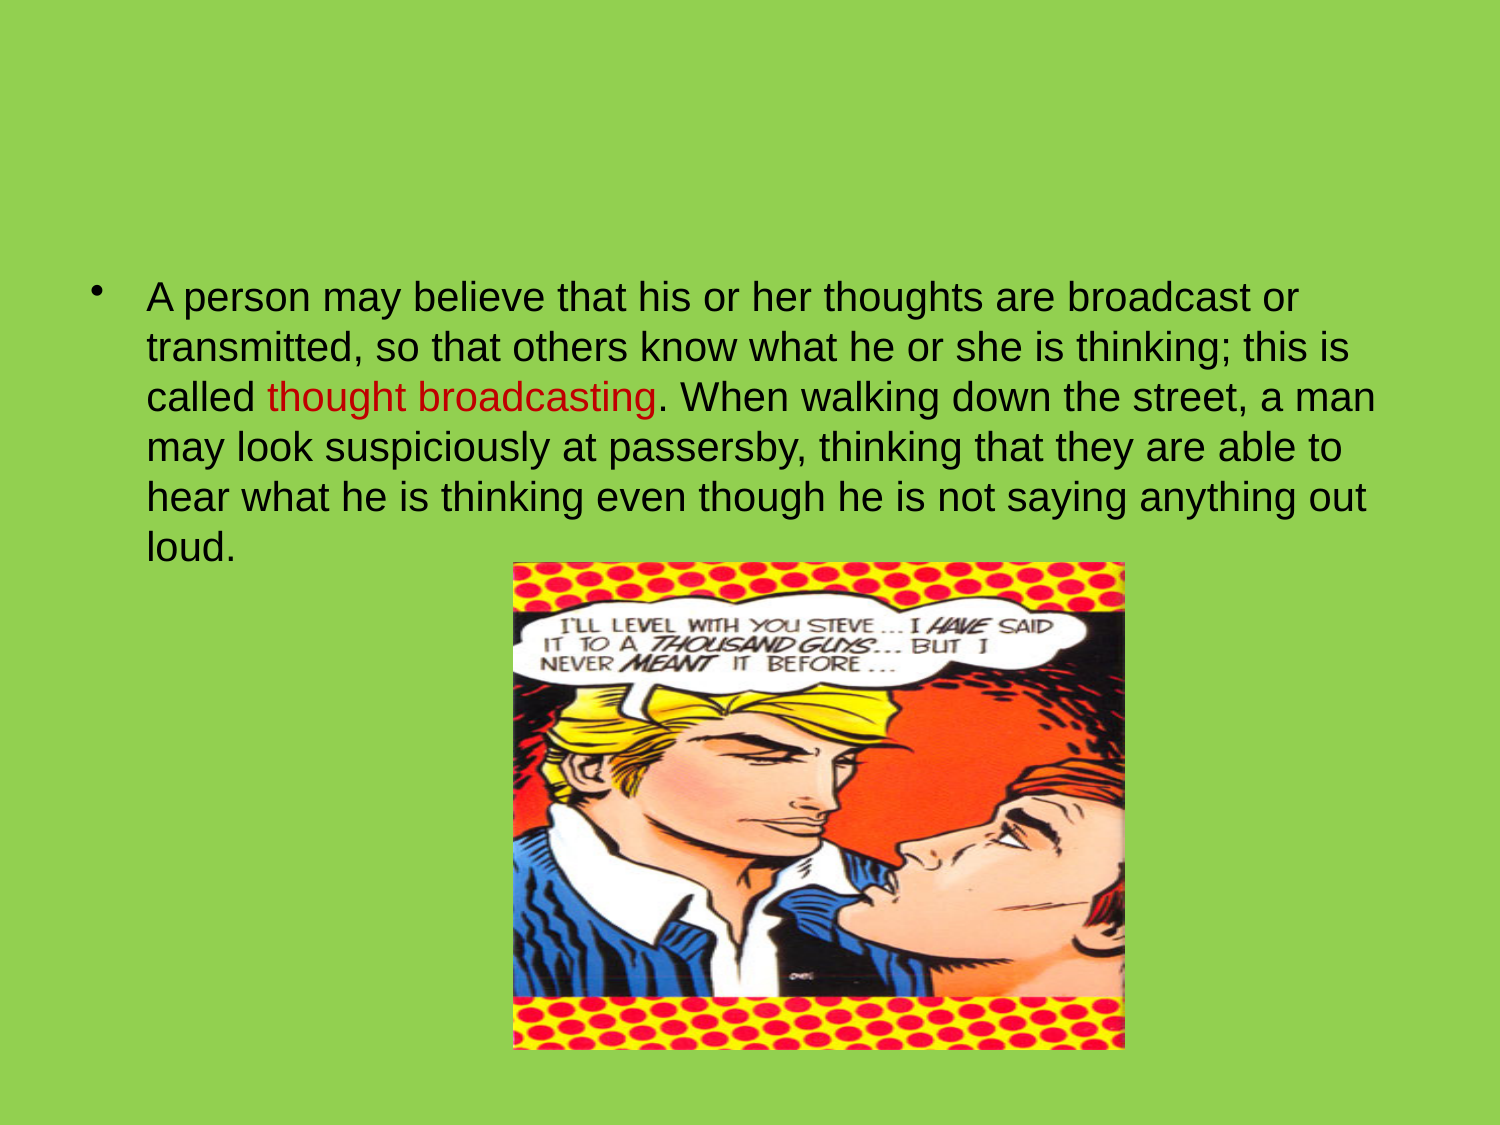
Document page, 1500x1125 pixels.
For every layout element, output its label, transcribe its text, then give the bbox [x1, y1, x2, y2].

list A person may believe that his or her thoughts are broadcast or transmitted, so that others know what he or she is thinking; this is called thought broadcasting. When walking down the street, a man may look suspiciously at passersby, thinking that they are able to hear what he is thinking even though he is not saying anything out loud. [75, 262, 1425, 1005]
picture [512, 562, 1126, 1051]
